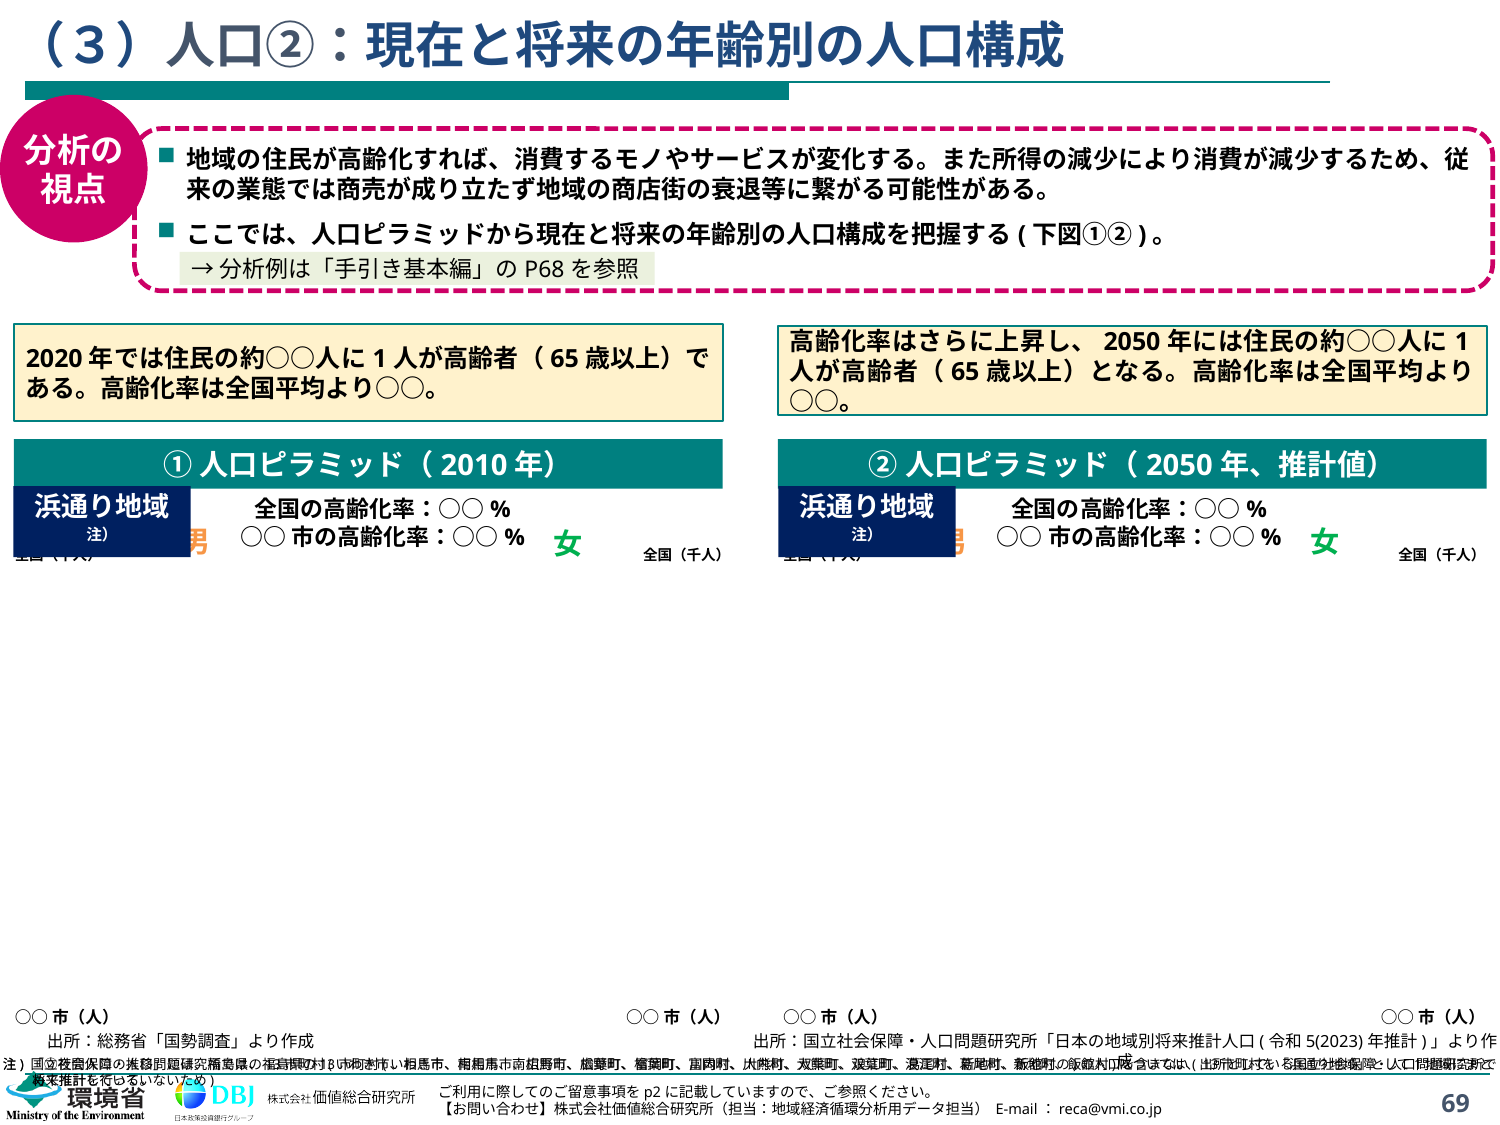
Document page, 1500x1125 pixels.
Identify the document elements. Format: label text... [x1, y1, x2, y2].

text_box ①人口ピラミッド（2010年） [13, 439, 723, 489]
text_box 女 [1271, 516, 1378, 566]
text_box ○○市（人） [0, 999, 178, 1035]
text_box ○○市（人） [568, 999, 746, 1035]
text_box 女 [514, 518, 621, 568]
text_box 全国（千人） [1362, 538, 1500, 571]
slide_number 69 [1411, 1079, 1500, 1122]
text_box 出所：総務省「国勢調査」より作成 [32, 1023, 741, 1056]
text_box 男 [918, 516, 1007, 566]
text_box 高齢化率はさらに上昇し、2050年には住民の約○○人に1人が高齢者（65歳以上）となる。高齢化率は全国平均より○○。 [777, 326, 1487, 415]
text_box 2020年では住民の約○○人に1人が高齢者（65歳以上）である。高齢化率は全国平均より○○。 [13, 323, 723, 422]
text_box ○○市（人） [1322, 999, 1500, 1035]
text_box ○○市（人） [768, 999, 946, 1035]
text_box 全国（千人） [768, 538, 918, 571]
text_box 全国の高齢化率：○○% ○○市の高齢化率：○○% [961, 487, 1317, 557]
text_box 注) 「②夜間人口の推移」には、福島県の13市町村(いわき市、相馬市、南相馬市、広野町、楢葉町、富岡町、川内村、大熊町、双葉町、浪江町、葛尾村、新地町、飯舘村の)の人口を含まない(出所としている国立社会保障・人口問題研究所で将来推計を行っていないため) [2, 1056, 1497, 1089]
picture [171, 1089, 419, 1125]
text_box 全国（千人） [602, 538, 745, 571]
text_box 地域の住民が高齢化すれば、消費するモノやサービスが変化する。また所得の減少により消費が減少するため、従来の業態では商売が成り立たず地域の商店街の衰退等に繋がる可能性がある。 ここでは、人口ピラミッドから現在と将来の年齢別の人口構成を把握する(下図①②)。 [134, 128, 1493, 291]
picture [2, 1089, 148, 1125]
text_box 浜通り地域注） [13, 486, 191, 558]
text_box 浜通り地域注） [778, 486, 956, 558]
title （３）人口②：現在と将来の年齢別の人口構成 [0, 0, 1304, 82]
text_box 全国の高齢化率：○○% ○○市の高齢化率：○○% [205, 487, 560, 557]
text_box 分析の 視点 [0, 94, 148, 243]
text_box →分析例は「手引き基本編」のP68を参照 [179, 251, 655, 285]
text_box 全国（千人） [0, 538, 153, 571]
text_box 出所：国立社会保障・人口問題研究所「日本の地域別将来推計人口(令和5(2023)年推計)」より作成 [750, 1023, 1500, 1079]
text_box 男 [153, 516, 250, 566]
text_box ②人口ピラミッド（2050年、推計値） [777, 439, 1487, 489]
